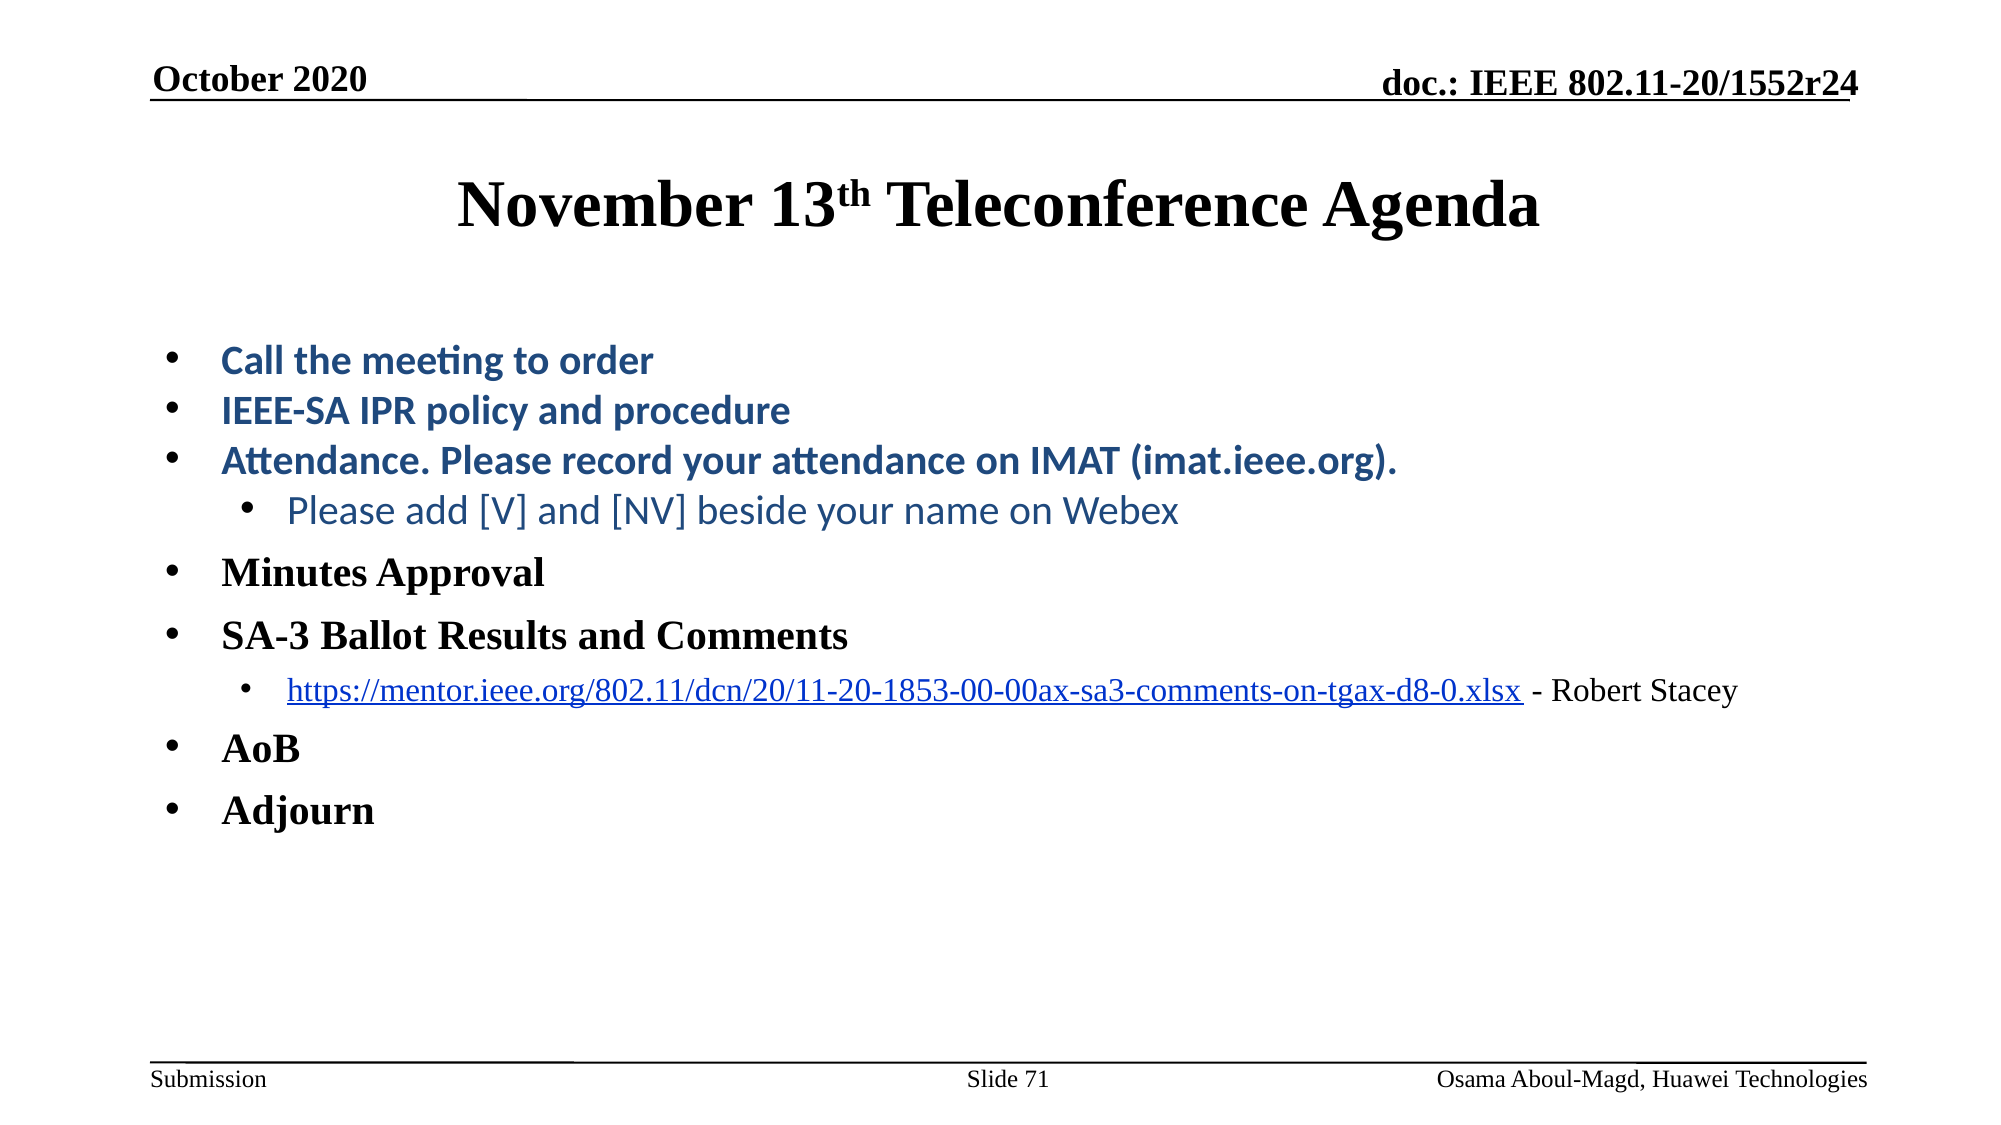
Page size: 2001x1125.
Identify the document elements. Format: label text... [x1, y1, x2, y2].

footer Osama Aboul-Magd, Huawei Technologies [1171, 1061, 1869, 1093]
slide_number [152, 54, 563, 100]
slide_number Slide 71 [950, 1061, 1067, 1123]
list Call the meeting to order IEEE-SA IPR policy and procedure Attendance. Please record your attendance on IMAT (imat.ieee.org). Please add [V] and [NV] beside your name on Webex Minutes Approval SA-3 Ballot Results and Comments https://mentor.ieee.org/802.11/dcn/20/11-20-1853-00-00ax-sa3-comments-on-tgax-d8-0.xlsx - Robert Stacey AoB Adjourn [149, 324, 1850, 1000]
title November 13th Teleconference Agenda [149, 112, 1850, 288]
